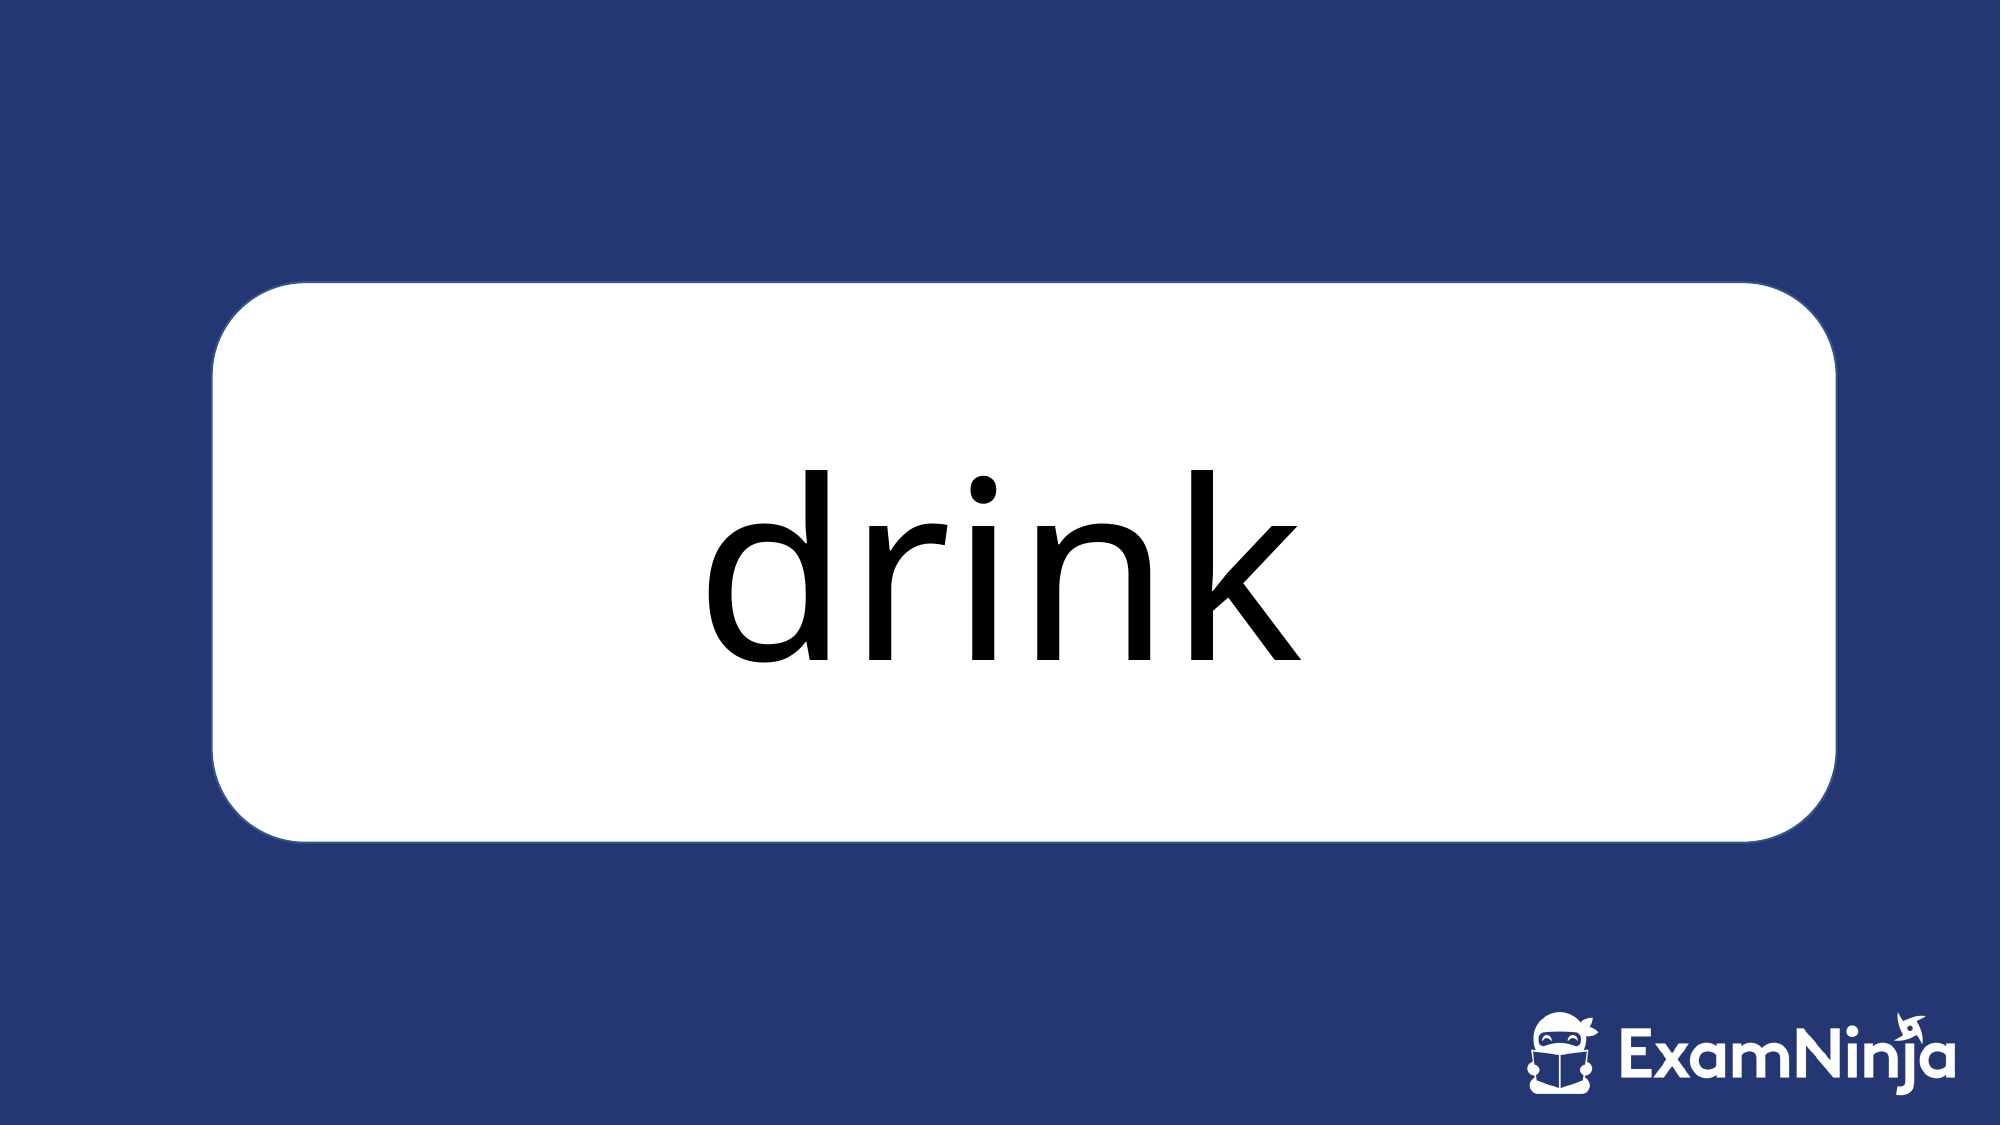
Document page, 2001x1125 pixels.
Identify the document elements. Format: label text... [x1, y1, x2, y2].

picture [1501, 1003, 1979, 1102]
text_box [210, 281, 1838, 403]
text_box [210, 719, 1838, 844]
text_box drink [143, 403, 1857, 719]
